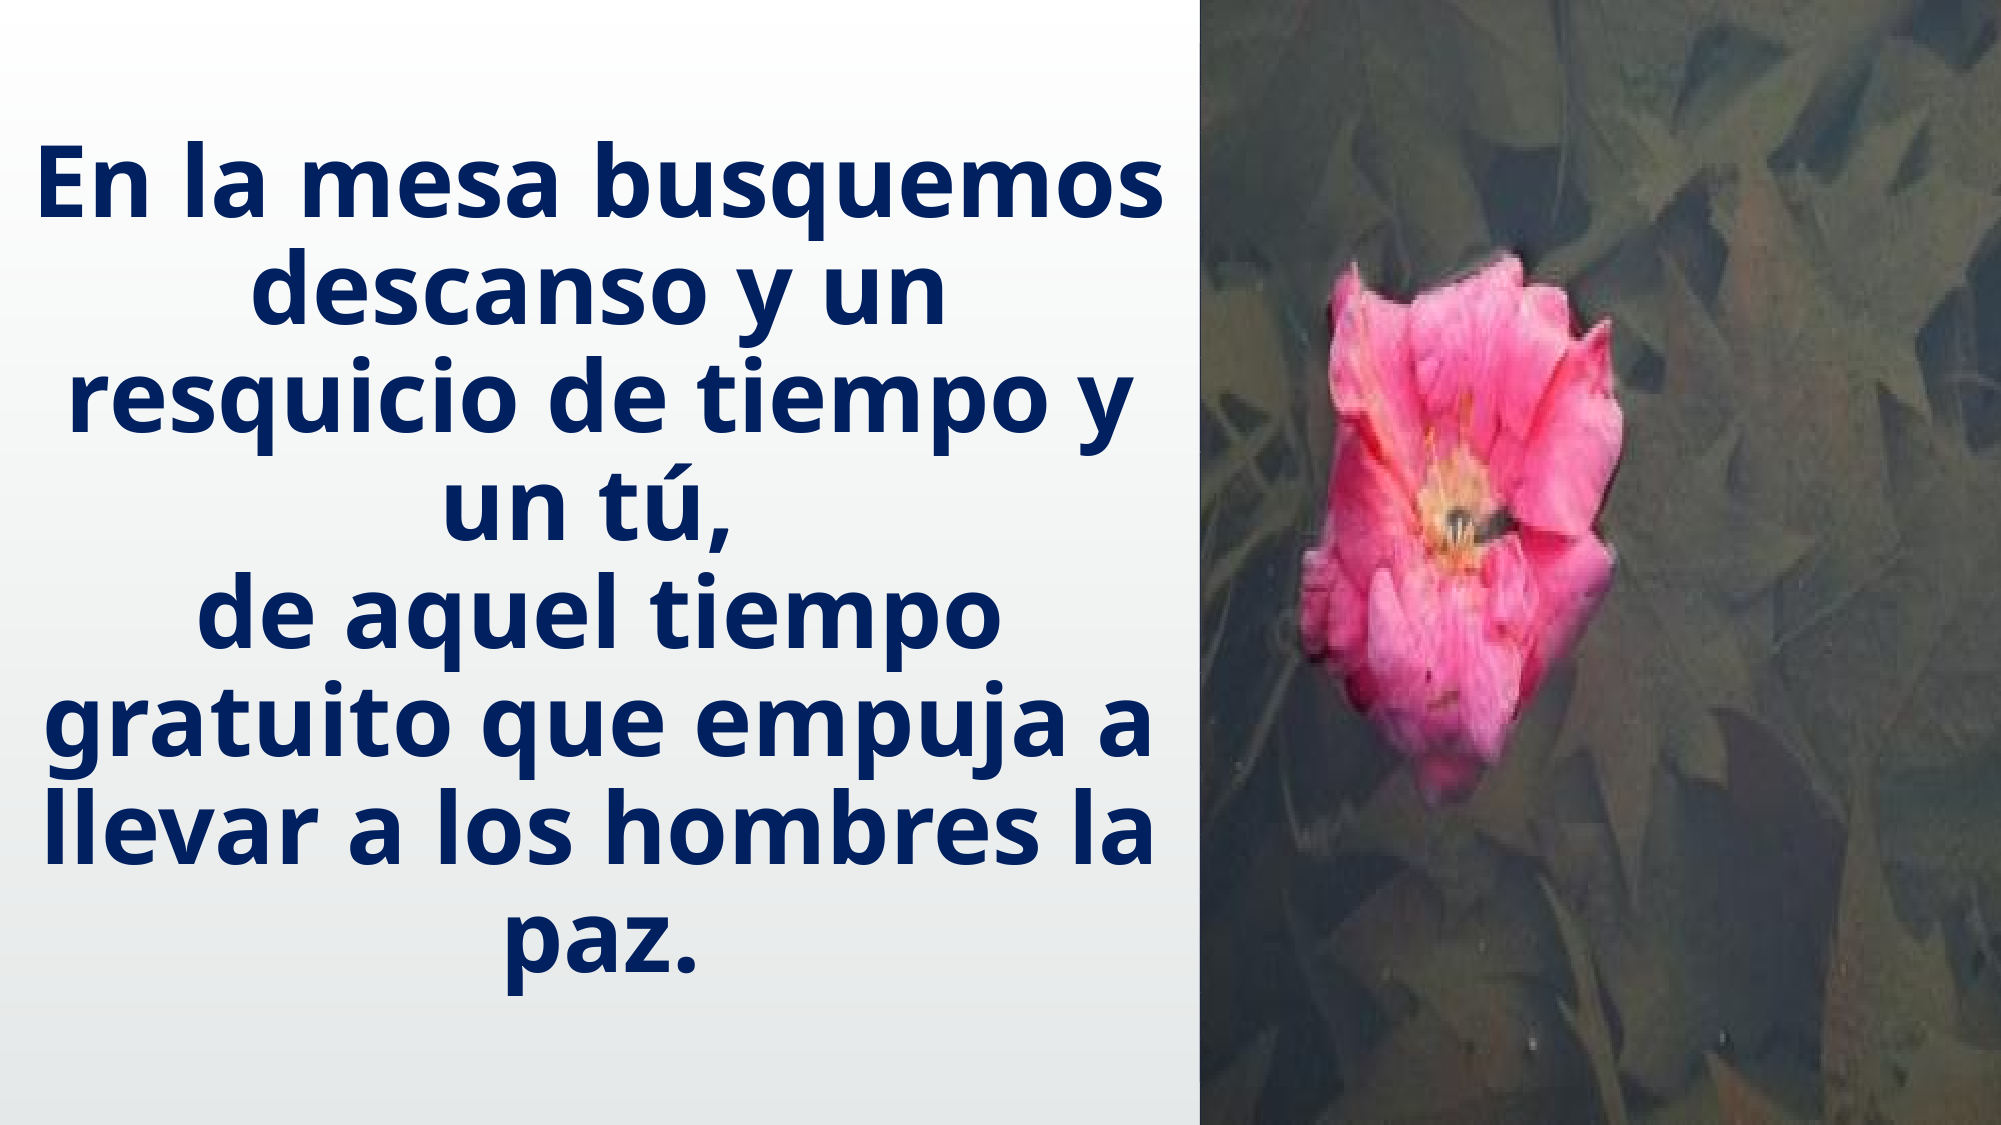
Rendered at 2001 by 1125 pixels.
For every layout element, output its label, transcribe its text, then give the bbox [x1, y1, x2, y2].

title En la mesa busquemos descanso y un resquicio de tiempo y un tú, de aquel tiempo gratuito que empuja a llevar a los hombres la paz. [0, 0, 1200, 1125]
picture [1200, 0, 2001, 1125]
